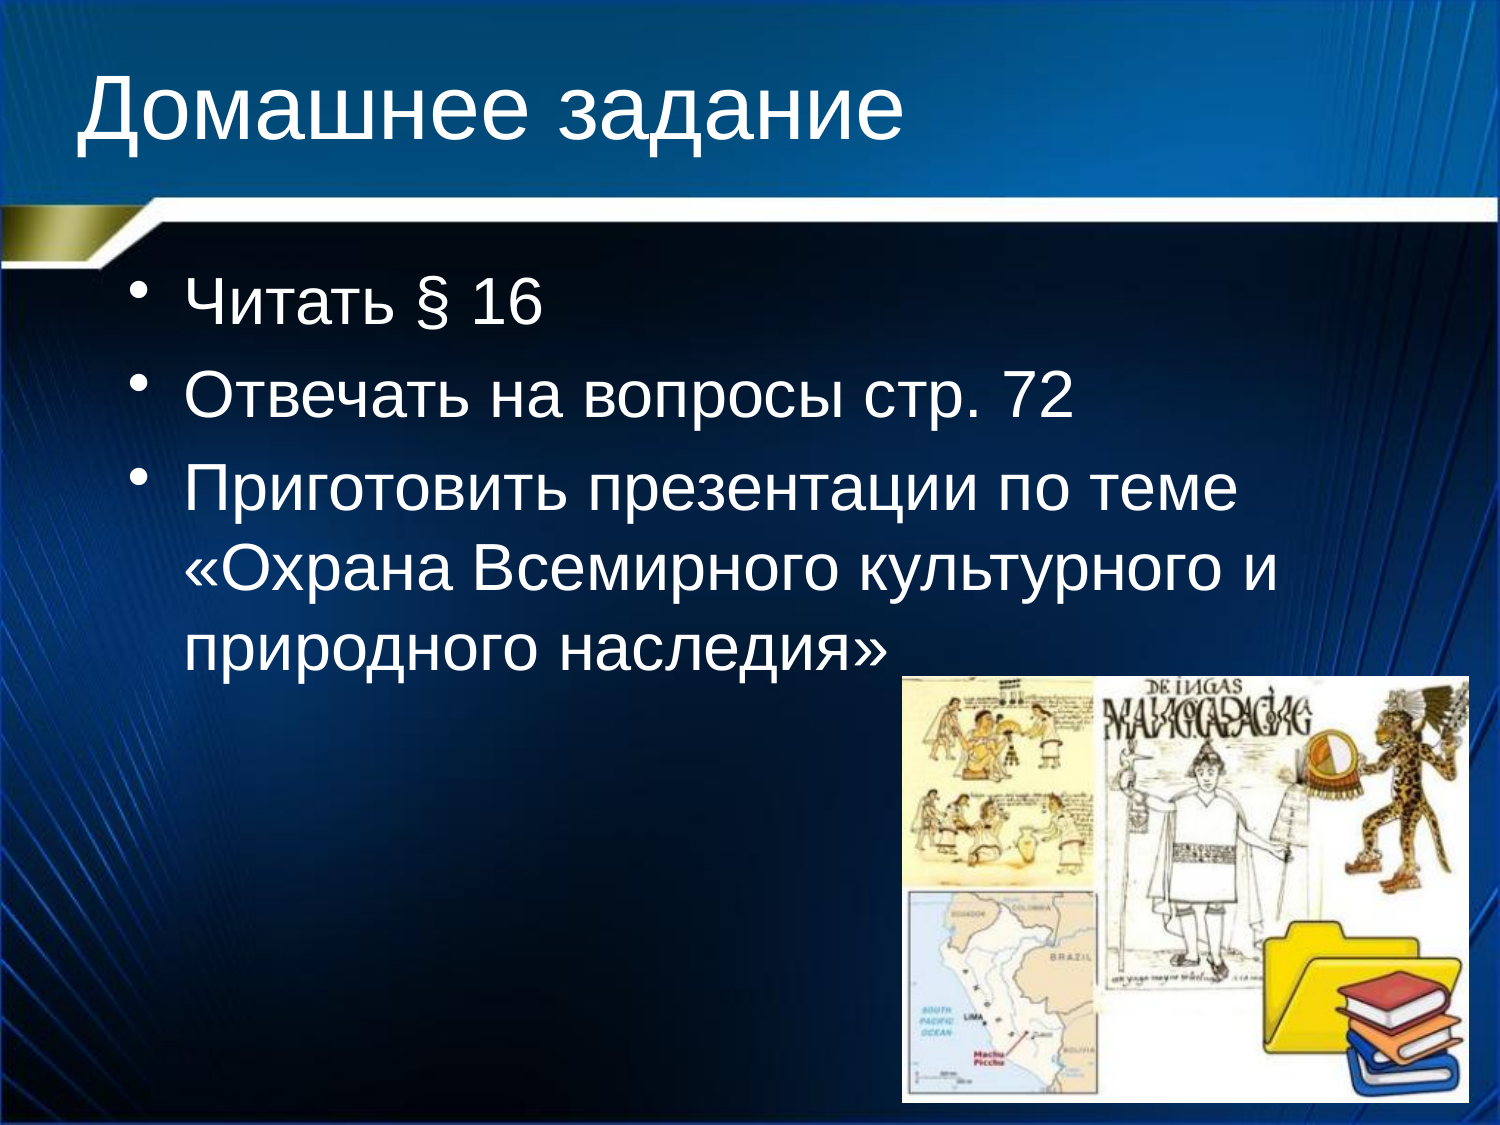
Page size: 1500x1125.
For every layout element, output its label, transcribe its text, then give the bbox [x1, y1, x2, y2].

picture [0, 0, 1500, 1125]
list Читать § 16 Отвечать на вопросы стр. 72 Приготовить презентации по теме «Охрана Всемирного культурного и природного наследия» [112, 249, 1451, 716]
title Домашнее задание [62, 0, 1451, 206]
